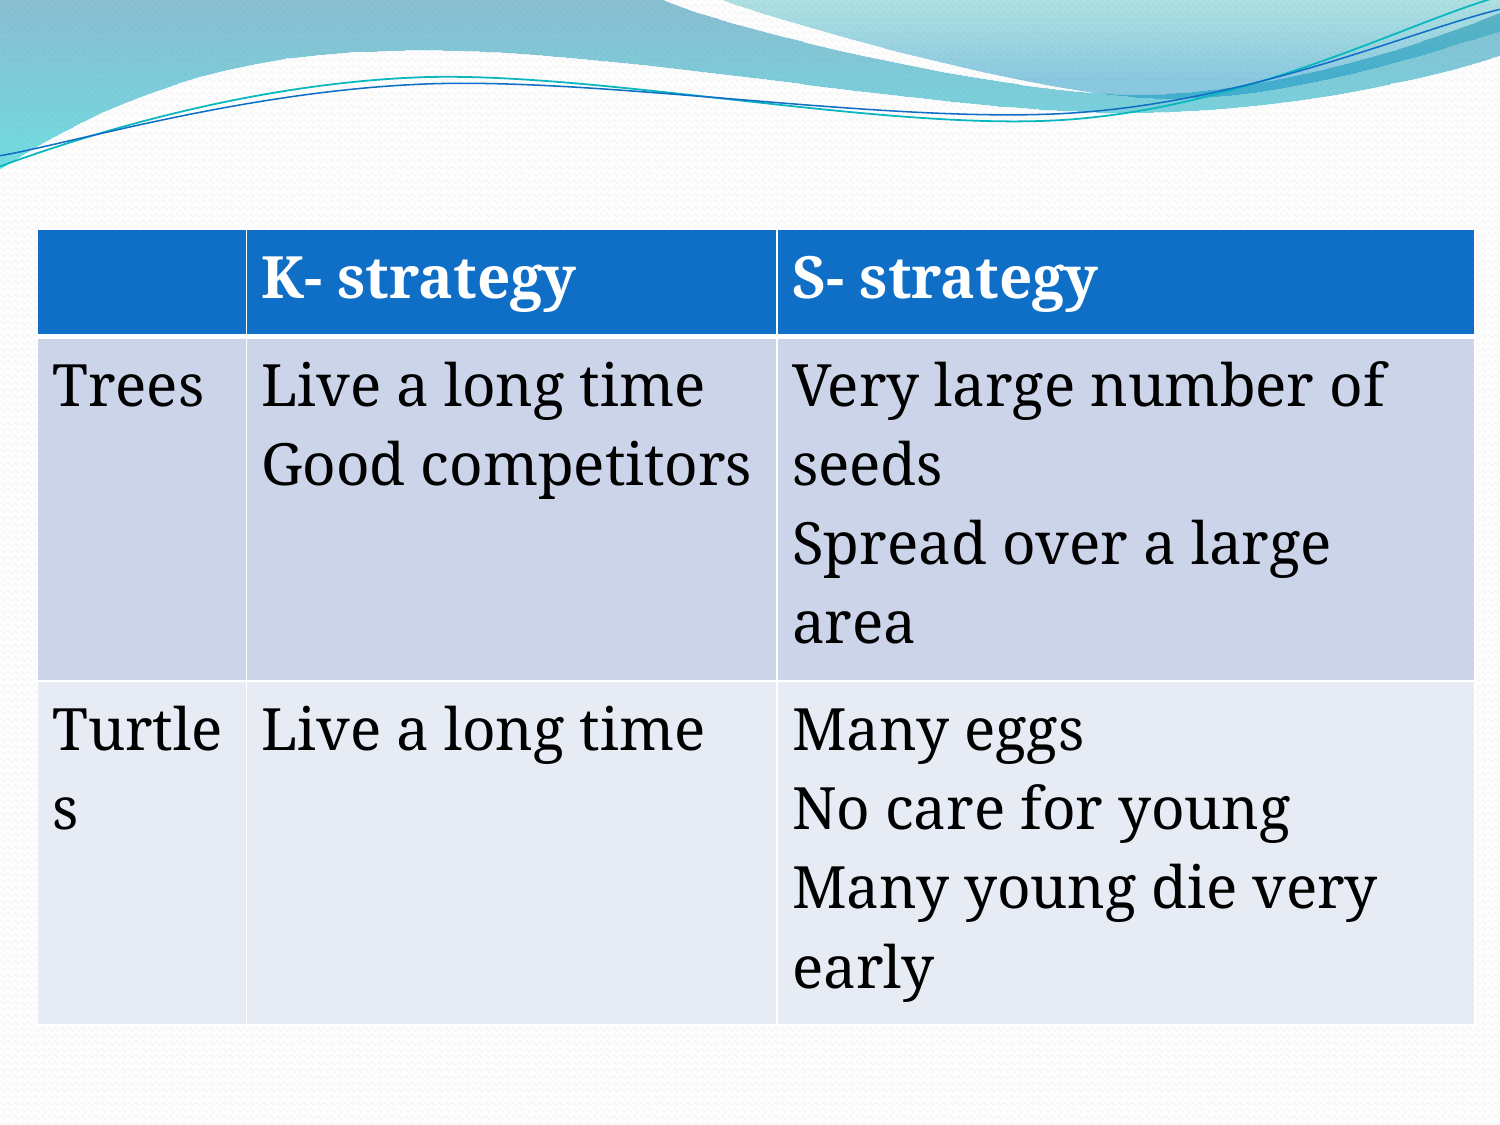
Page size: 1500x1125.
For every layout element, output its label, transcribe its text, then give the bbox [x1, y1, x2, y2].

table_header [38, 230, 246, 334]
table_cell Live a long time [247, 682, 776, 1024]
table_cell Trees [38, 339, 246, 680]
table_cell Very large number of seeds Spread over a large area [778, 339, 1474, 680]
table_cell Turtles [38, 682, 246, 1024]
table_cell Many eggs No care for young Many young die very early [778, 682, 1474, 1024]
table_header S- strategy [778, 230, 1474, 334]
table_cell Live a long time Good competitors [247, 339, 776, 680]
table_header K- strategy [247, 230, 776, 334]
